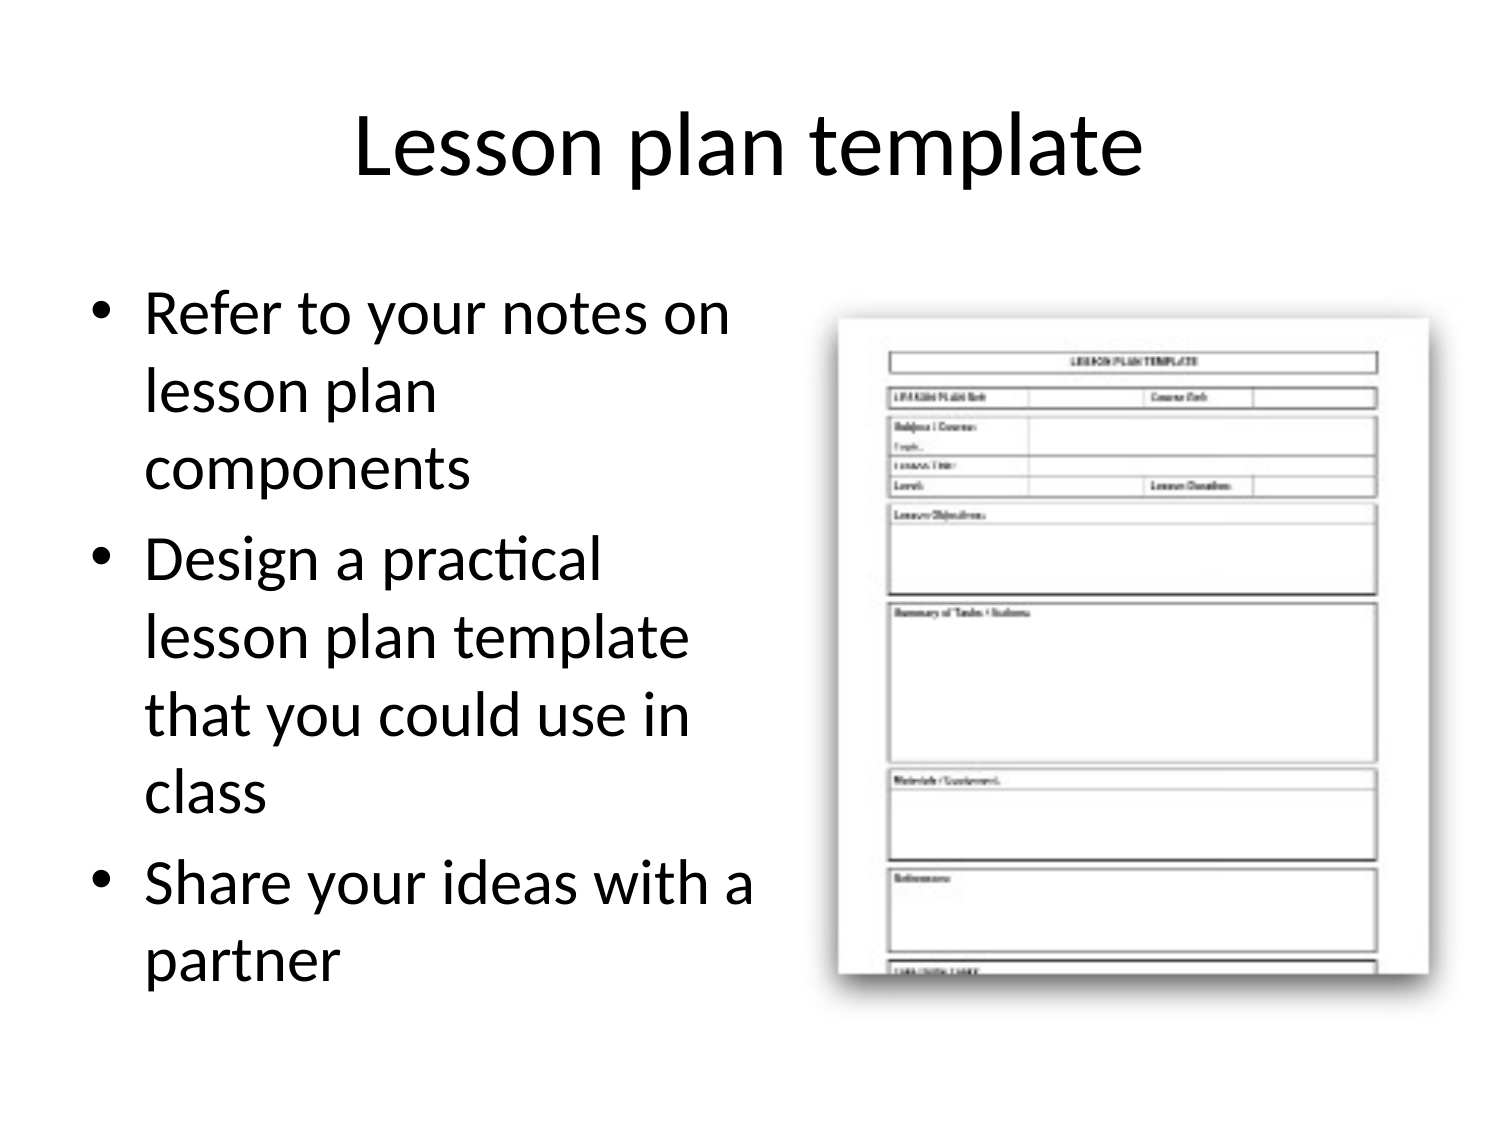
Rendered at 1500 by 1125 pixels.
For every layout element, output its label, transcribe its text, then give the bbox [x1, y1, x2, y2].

title Lesson plan template [75, 45, 1425, 233]
picture [797, 290, 1471, 1029]
list Refer to your notes on lesson plan components Design a practical lesson plan template that you could use in class Share your ideas with a partner [75, 262, 774, 1005]
